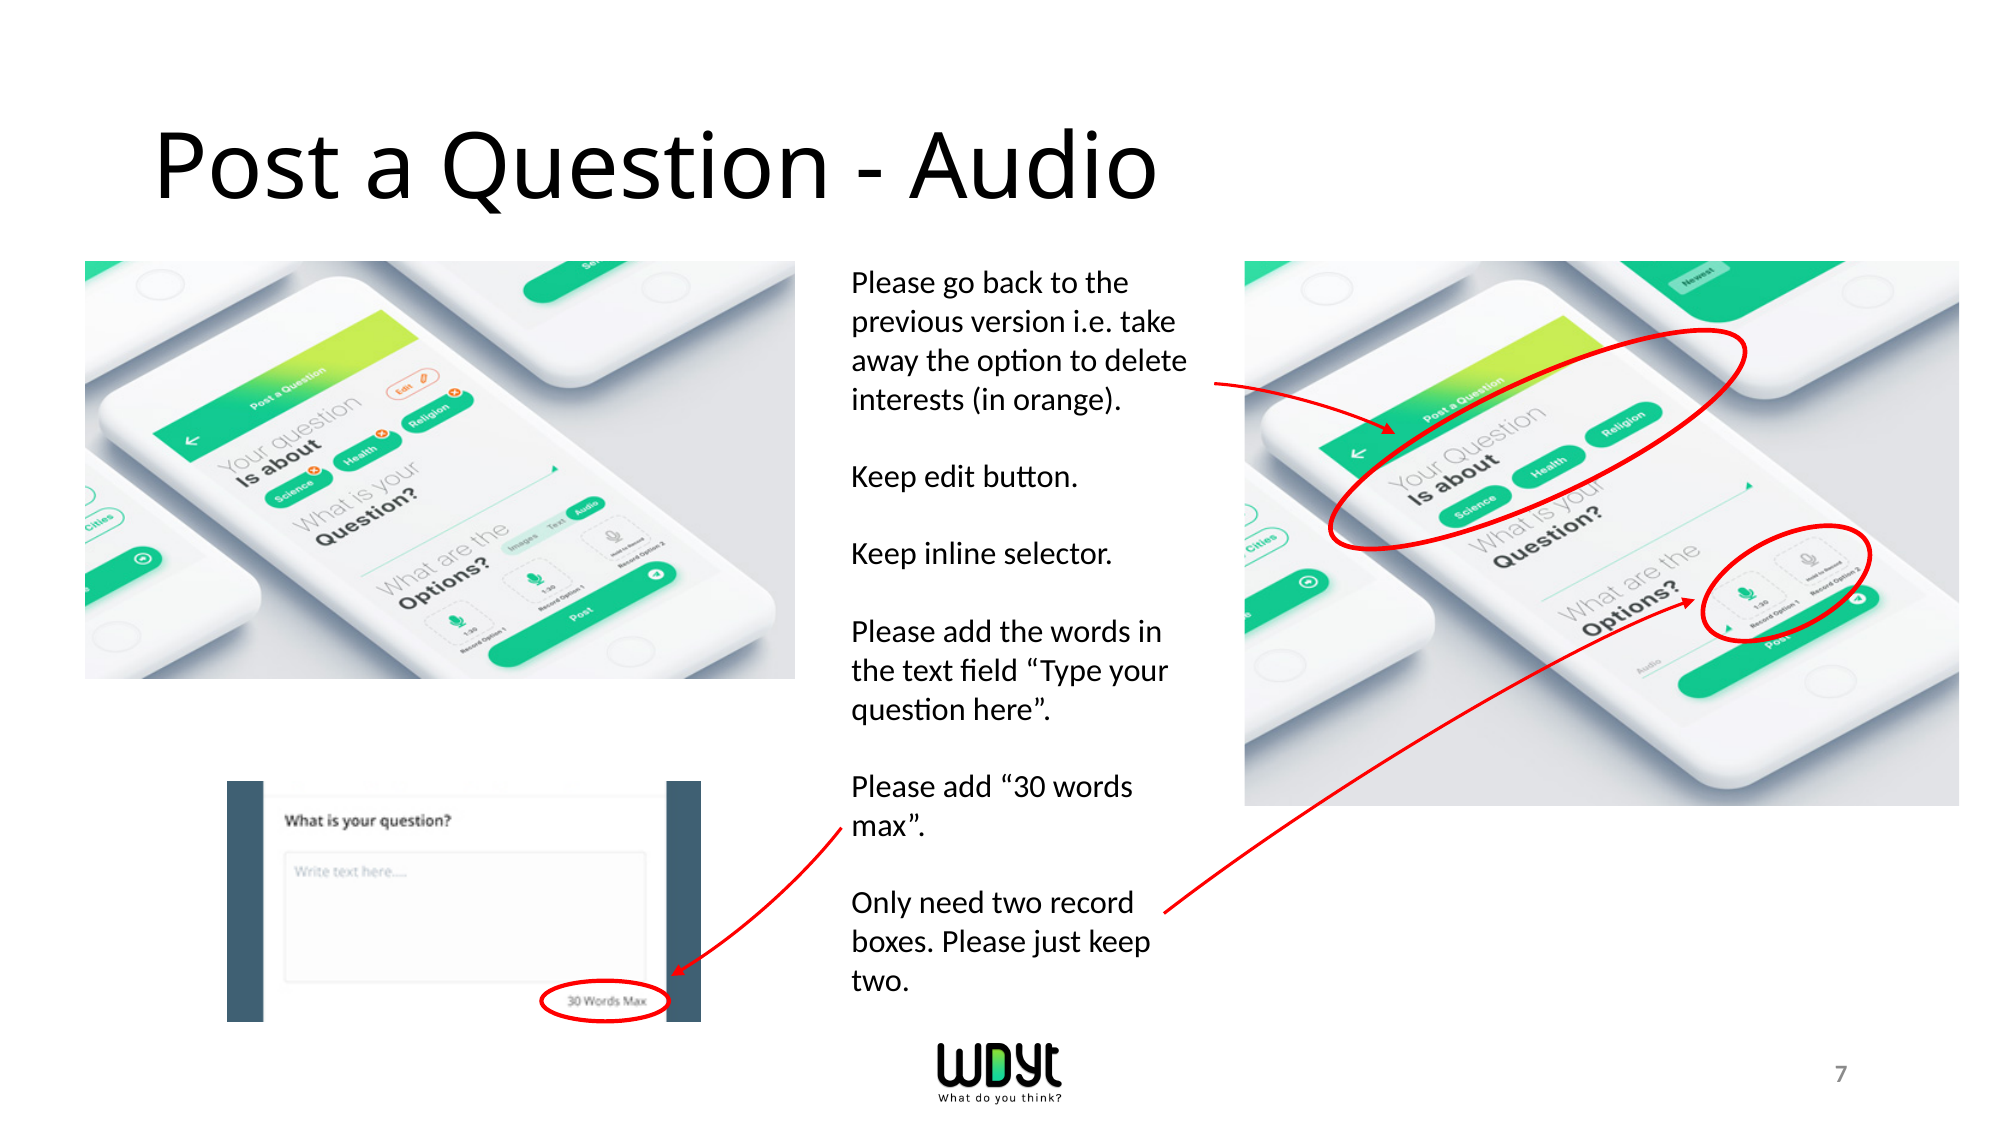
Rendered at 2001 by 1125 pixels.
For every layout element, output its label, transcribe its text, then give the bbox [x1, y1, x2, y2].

picture [1244, 261, 1960, 806]
picture [85, 261, 795, 762]
text_box [1214, 383, 1244, 397]
text_box [701, 827, 842, 958]
text_box [1163, 806, 1405, 914]
picture [226, 780, 701, 1022]
slide_number 7 [1412, 1042, 1863, 1103]
picture [925, 1015, 1075, 1125]
text_box Please go back to the previous version i.e. take away the option to delete interests (in orange). Keep edit button. Keep inline selector. Please add the words in the text field “Type your question here”. Please add “30 words max”. Only need two record boxes. Please just keep two. [836, 254, 1205, 1005]
title Post a Question - Audio [137, 59, 1863, 278]
